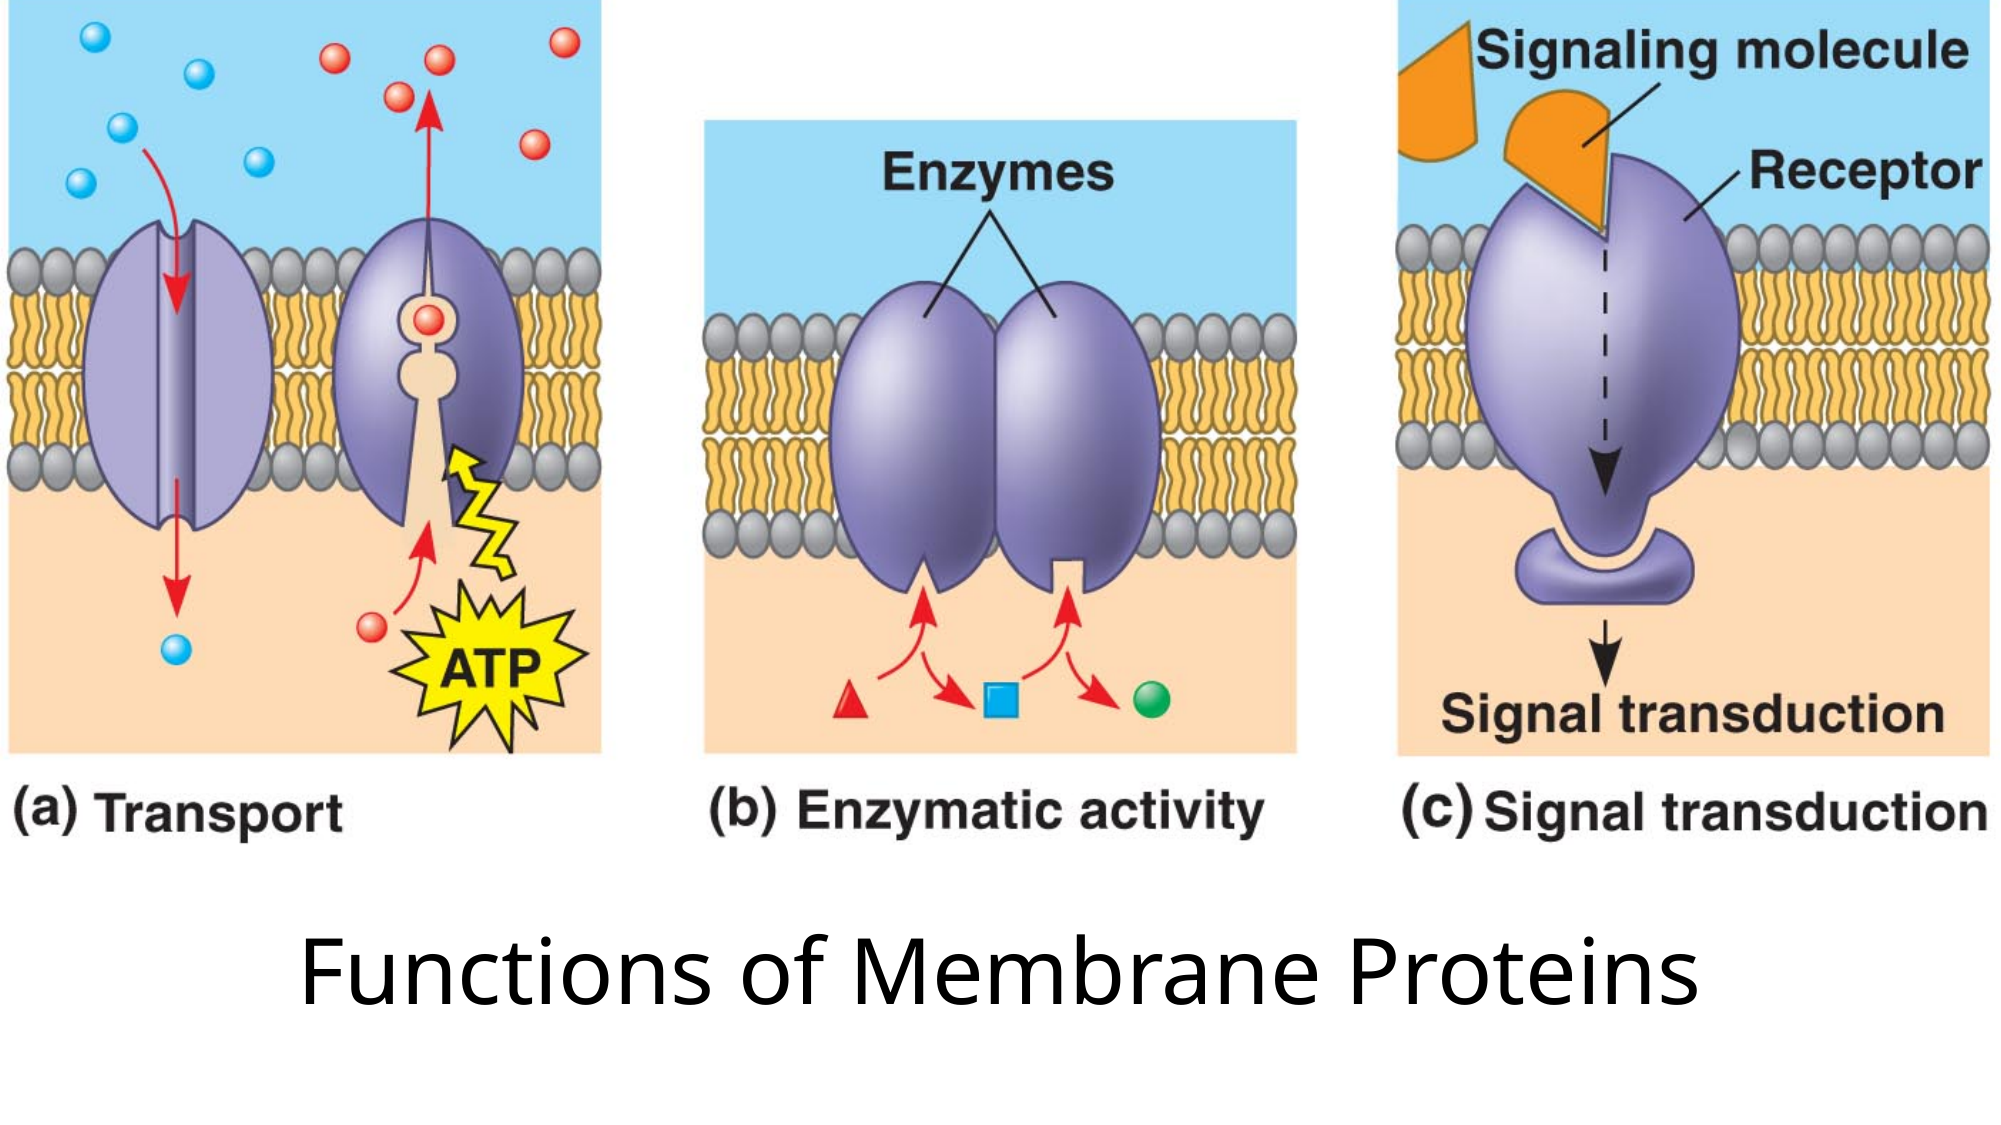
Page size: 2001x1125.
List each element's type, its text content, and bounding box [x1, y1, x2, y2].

title Functions of Membrane Proteins [137, 907, 1863, 1043]
picture [0, 0, 2000, 845]
